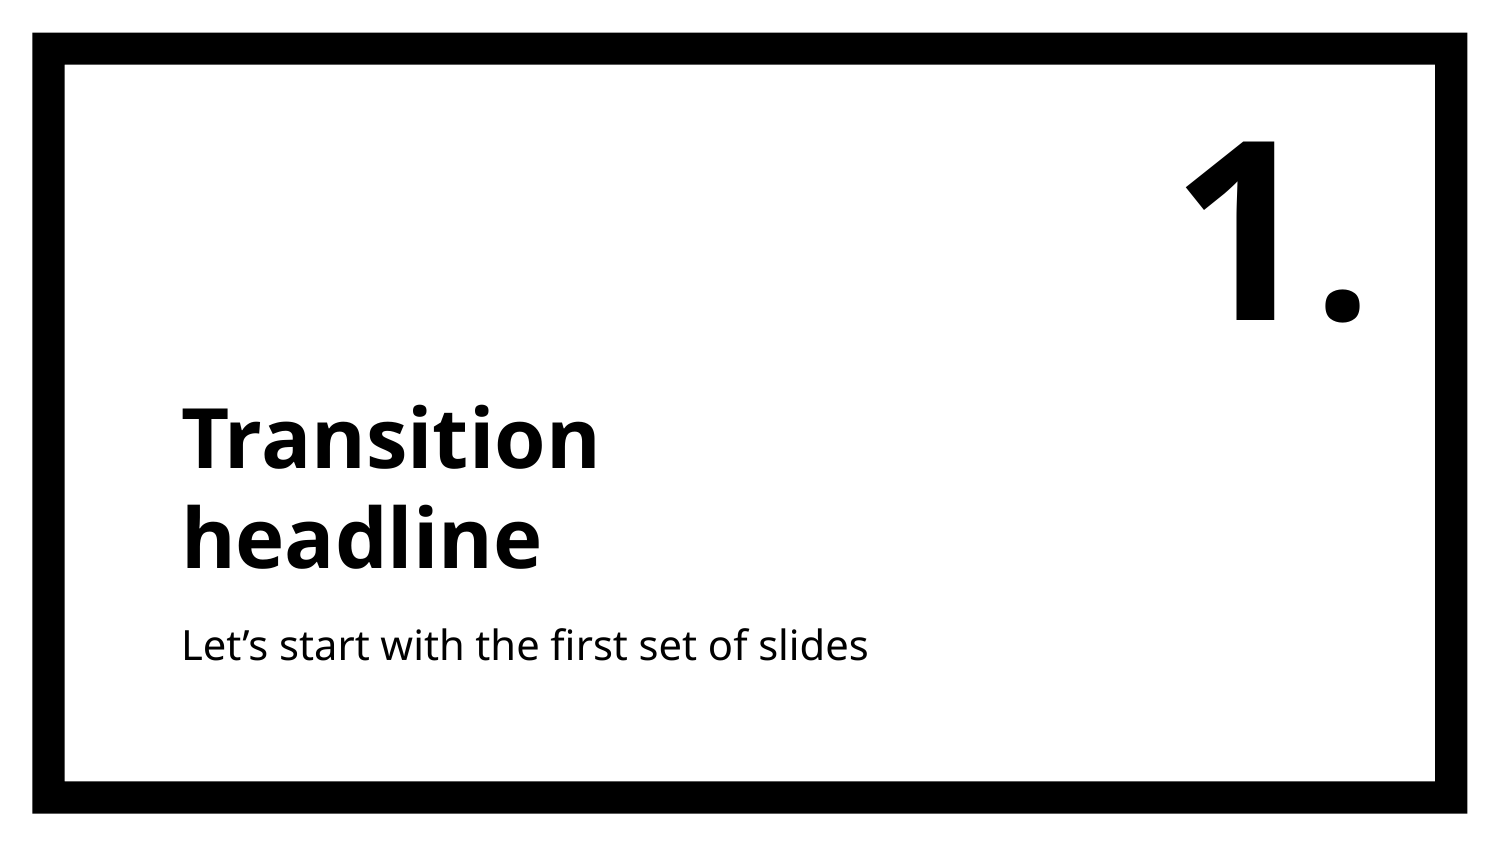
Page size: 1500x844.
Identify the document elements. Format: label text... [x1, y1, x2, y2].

title Transition headline [166, 409, 979, 600]
text_box 1. [1020, 55, 1387, 372]
subtitle Let’s start with the first set of slides [166, 603, 979, 732]
